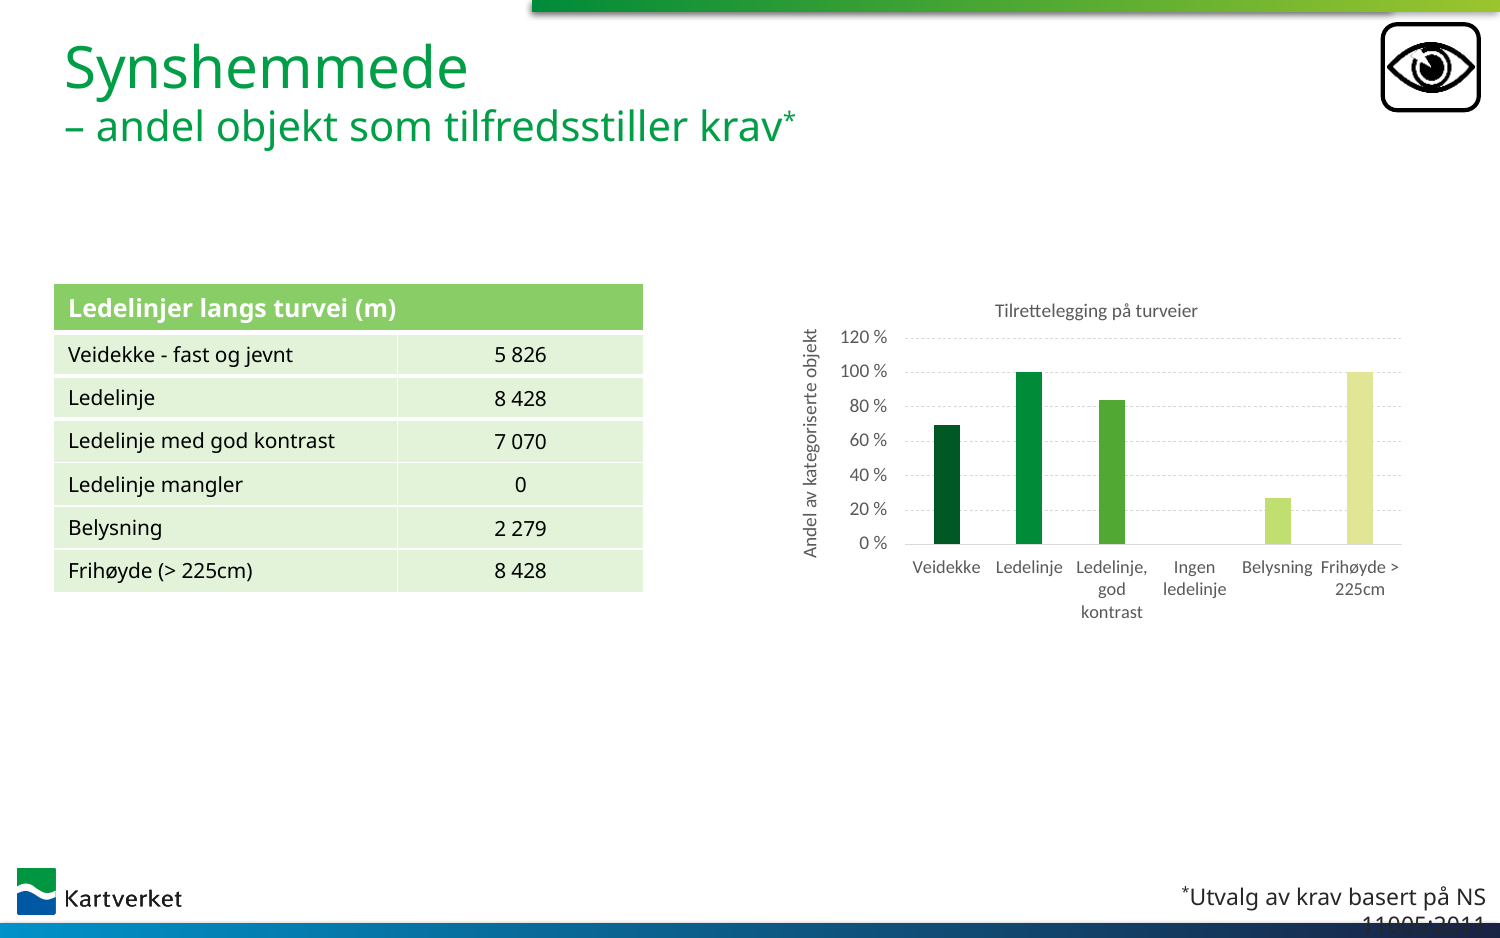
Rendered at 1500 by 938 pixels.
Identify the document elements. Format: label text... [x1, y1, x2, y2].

picture [791, 291, 1402, 630]
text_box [1382, 24, 1480, 111]
table_cell 0 [398, 463, 643, 505]
table_cell 7 070 [398, 421, 643, 462]
table_cell 8 428 [398, 378, 643, 417]
table_cell Frihøyde (> 225cm) [54, 550, 397, 592]
table_cell Ledelinje [54, 378, 397, 417]
table_cell Belysning [54, 507, 397, 548]
table_header Ledelinjer langs turvei (m) [54, 284, 643, 330]
table_cell Ledelinje mangler [54, 463, 397, 505]
text_box *Utvalg av krav basert på NS 11005:2011 [1068, 873, 1500, 938]
table_cell 5 826 [398, 335, 643, 374]
text_box Synshemmede – andel objekt som tilfredsstiller krav* [49, 24, 1431, 158]
table_cell 8 428 [398, 550, 643, 592]
table_cell Ledelinje med god kontrast [54, 421, 397, 462]
table_cell Veidekke - fast og jevnt [54, 335, 397, 374]
table_cell 2 279 [398, 507, 643, 548]
